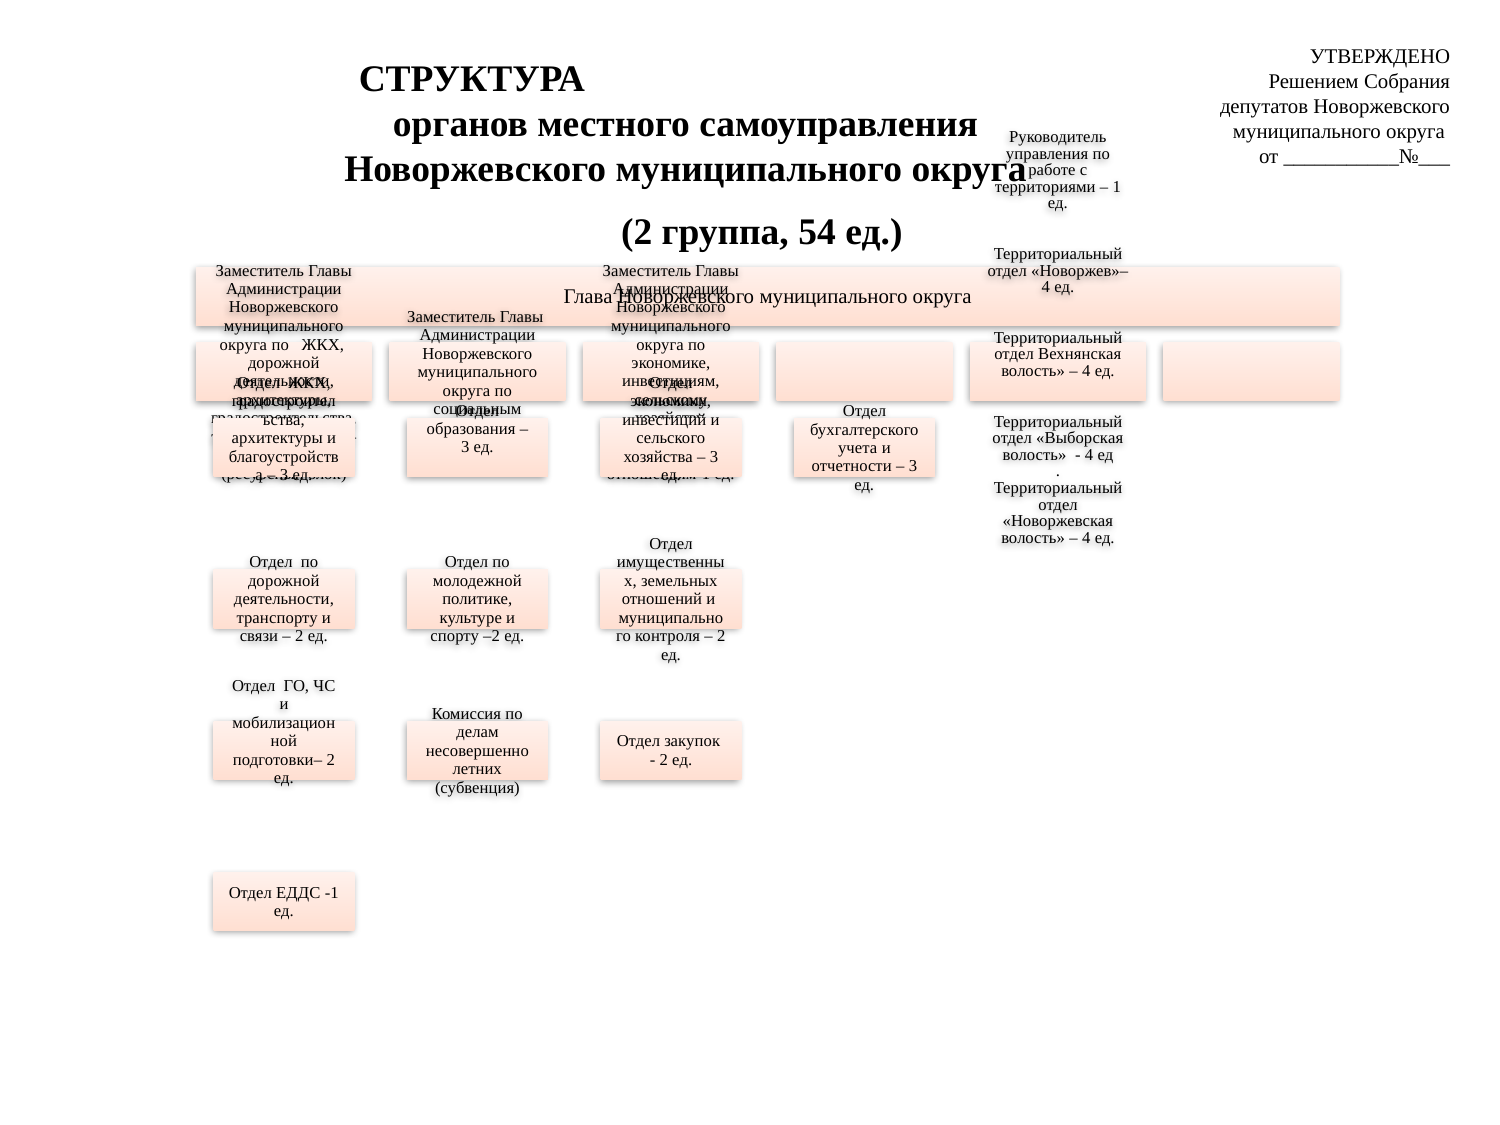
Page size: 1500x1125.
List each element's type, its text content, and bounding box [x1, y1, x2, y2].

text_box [52, 266, 1483, 1083]
subtitle (2 группа, 54 ед.) [53, 199, 1471, 247]
text_box УТВЕРЖДЕНО Решением Собрания депутатов Новоржевского муниципального округа от ___________№___ [1195, 35, 1465, 175]
title СТРУКТУРА органов местного самоуправления Новоржевского муниципального округа [257, 42, 1114, 199]
